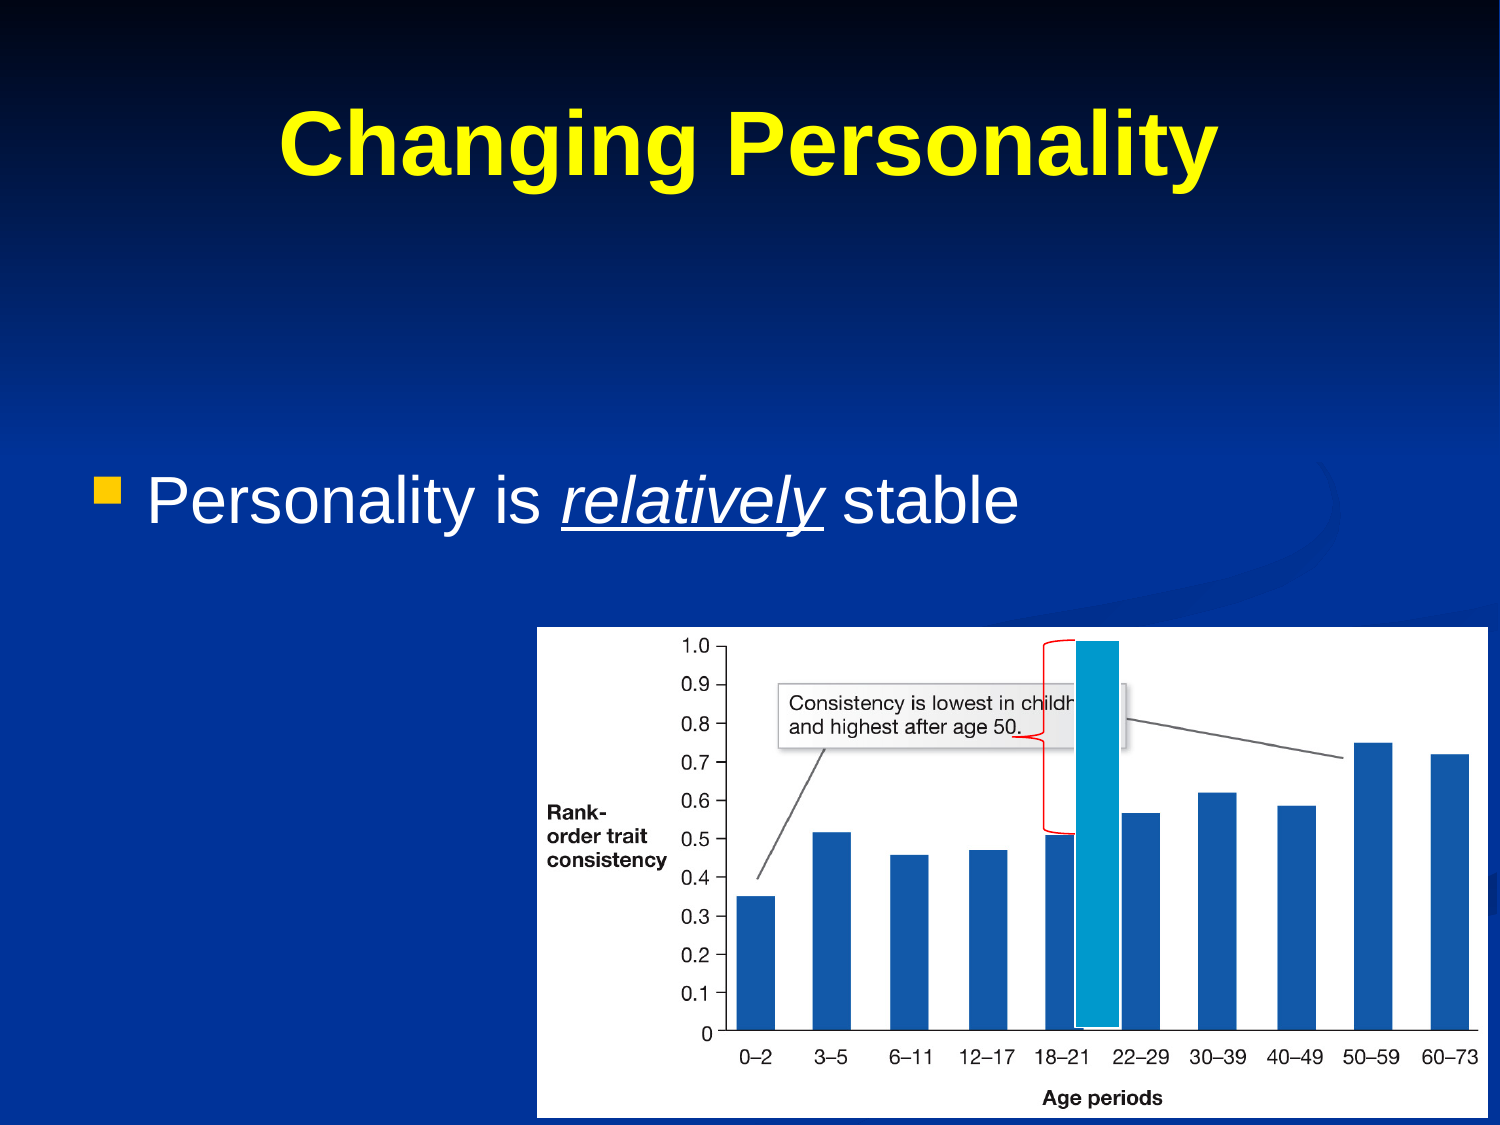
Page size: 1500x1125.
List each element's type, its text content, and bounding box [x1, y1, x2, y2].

picture [537, 627, 1488, 1118]
title Changing Personality [75, 45, 1425, 233]
list Personality is relatively stable [75, 262, 1425, 1005]
